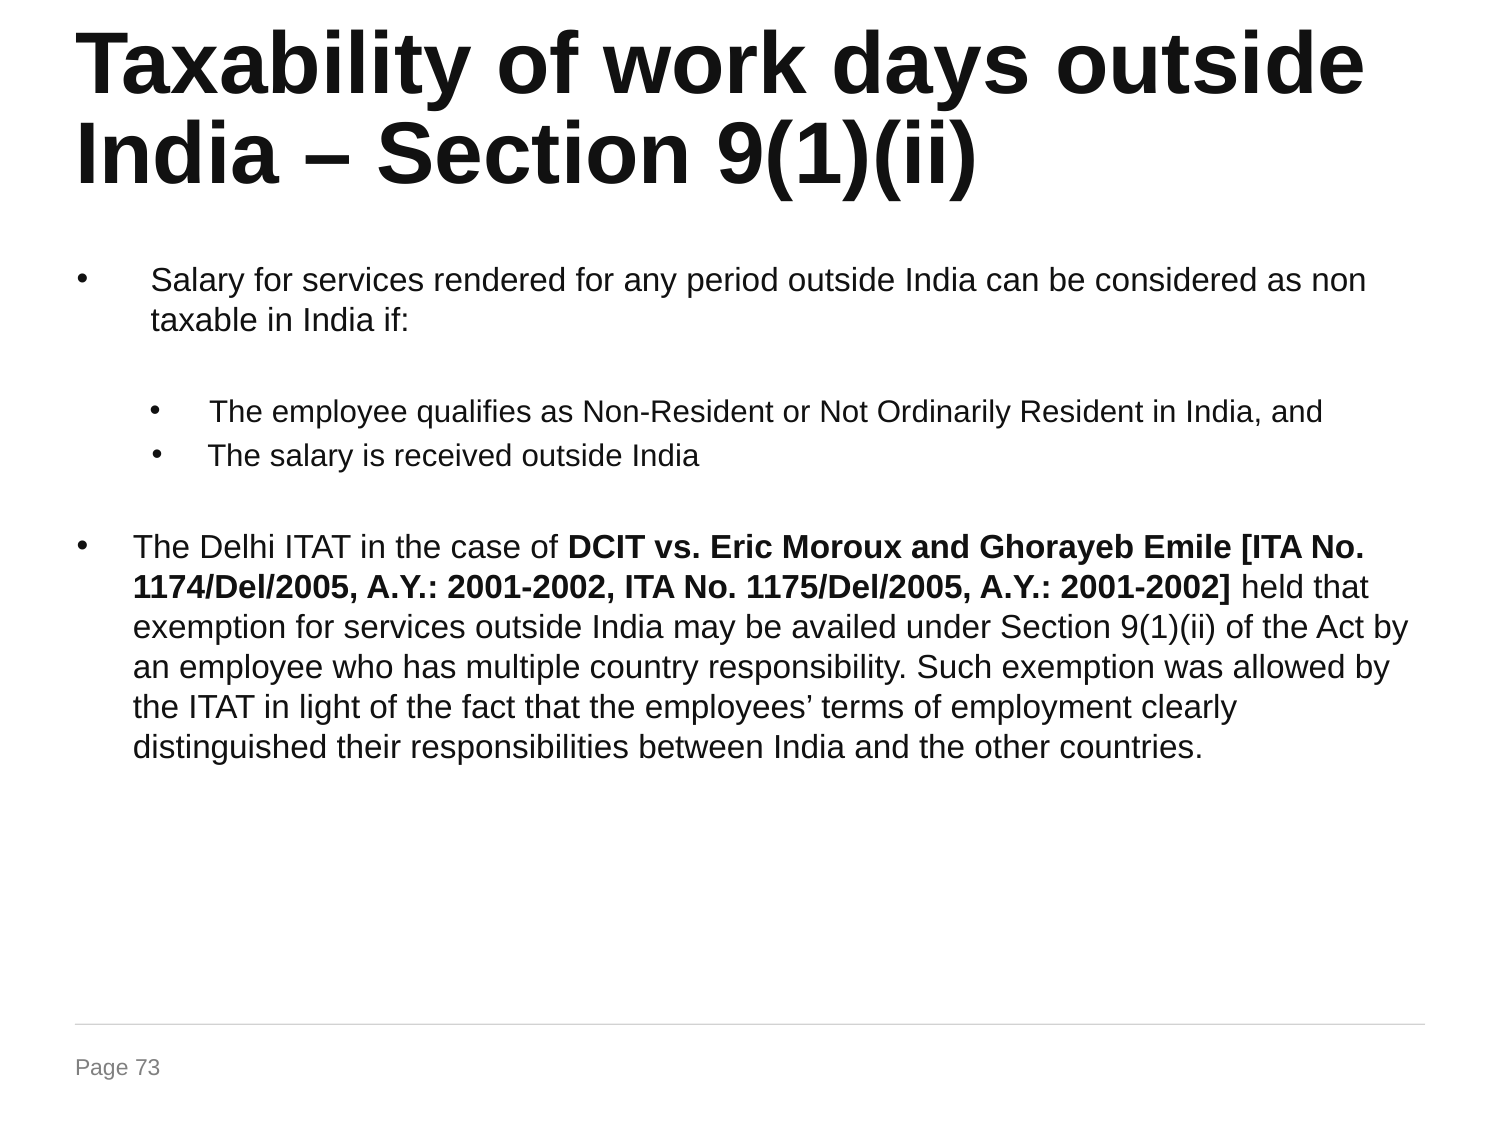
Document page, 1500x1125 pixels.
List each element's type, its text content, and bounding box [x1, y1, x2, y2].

text_box Salary for services rendered for any period outside India can be considered as non taxable in India if: The employee qualifies as Non-Resident or Not Ordinarily Resident in India, and The salary is received outside India The Delhi ITAT in the case of DCIT vs. Eric Moroux and Ghorayeb Emile [ITA No. 1174/Del/2005, A.Y.: 2001-2002, ITA No. 1175/Del/2005, A.Y.: 2001-2002] held that exemption for services outside India may be availed under Section 9(1)(ii) of the Act by an employee who has multiple country responsibility. Such exemption was allowed by the ITAT in light of the fact that the employees’ terms of employment clearly distinguished their responsibilities between India and the other countries. [76, 258, 1428, 964]
title Taxability of work days outside India – Section 9(1)(ii) [75, 22, 1425, 164]
